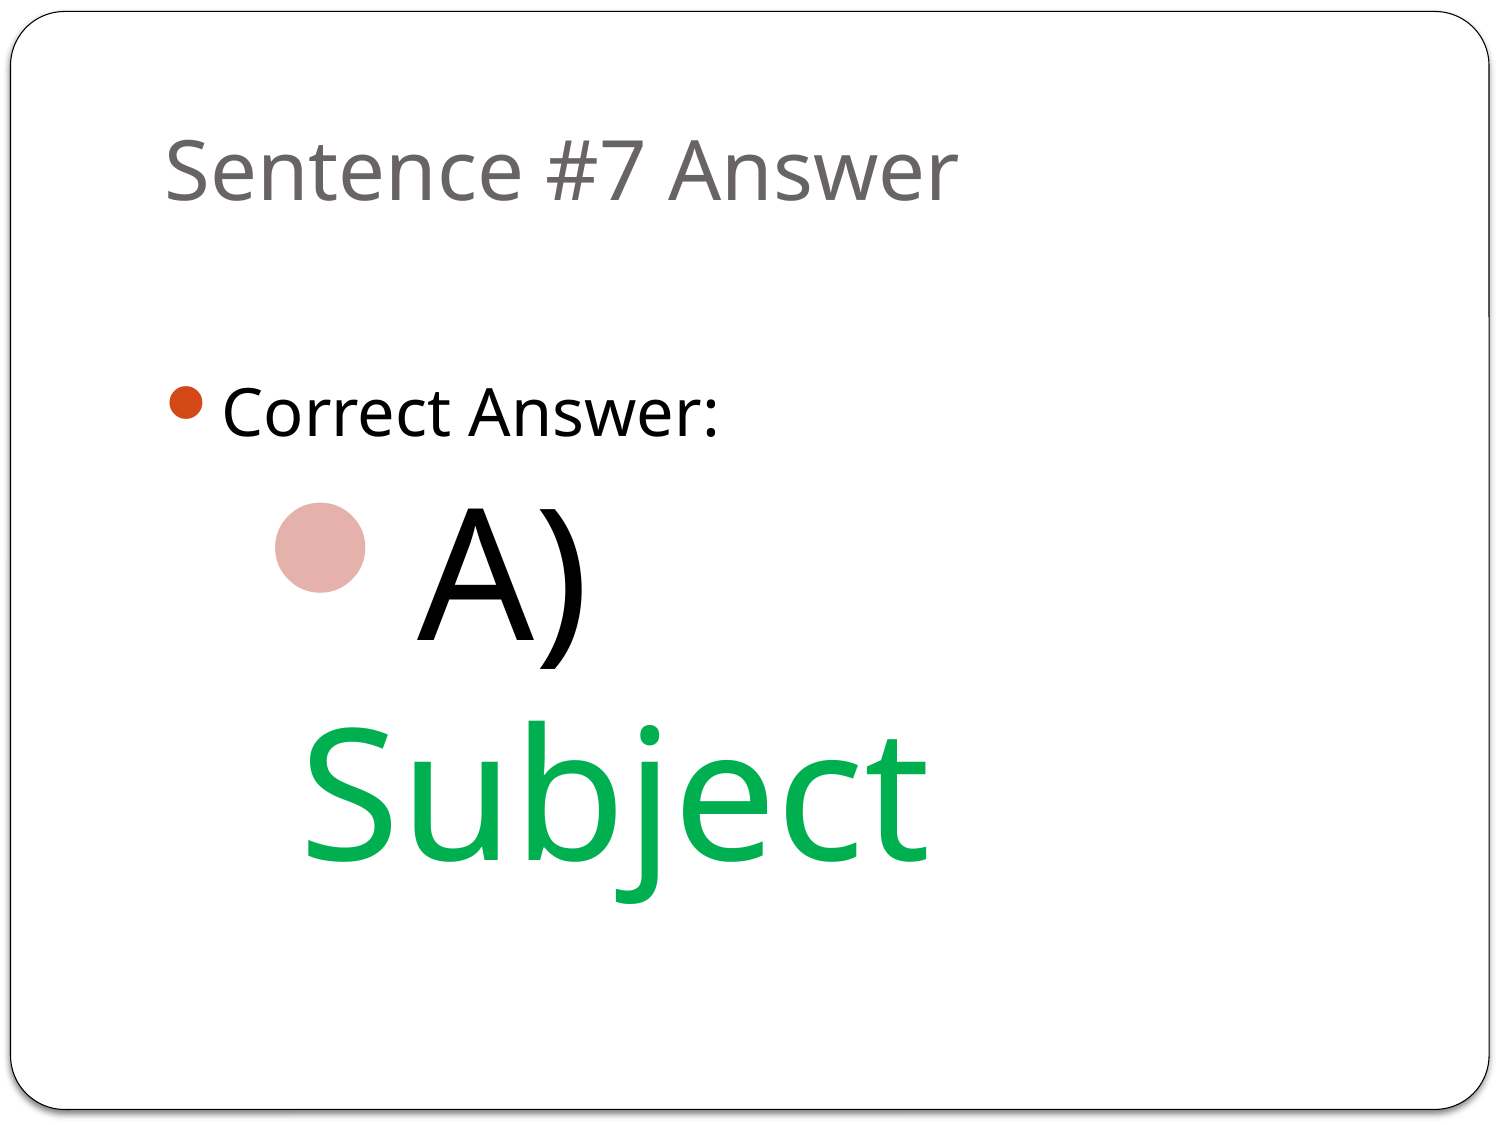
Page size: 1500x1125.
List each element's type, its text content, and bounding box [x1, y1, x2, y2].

title Sentence #7 Answer [150, 45, 1425, 233]
list Correct Answer: A) Subject [150, 362, 1375, 838]
